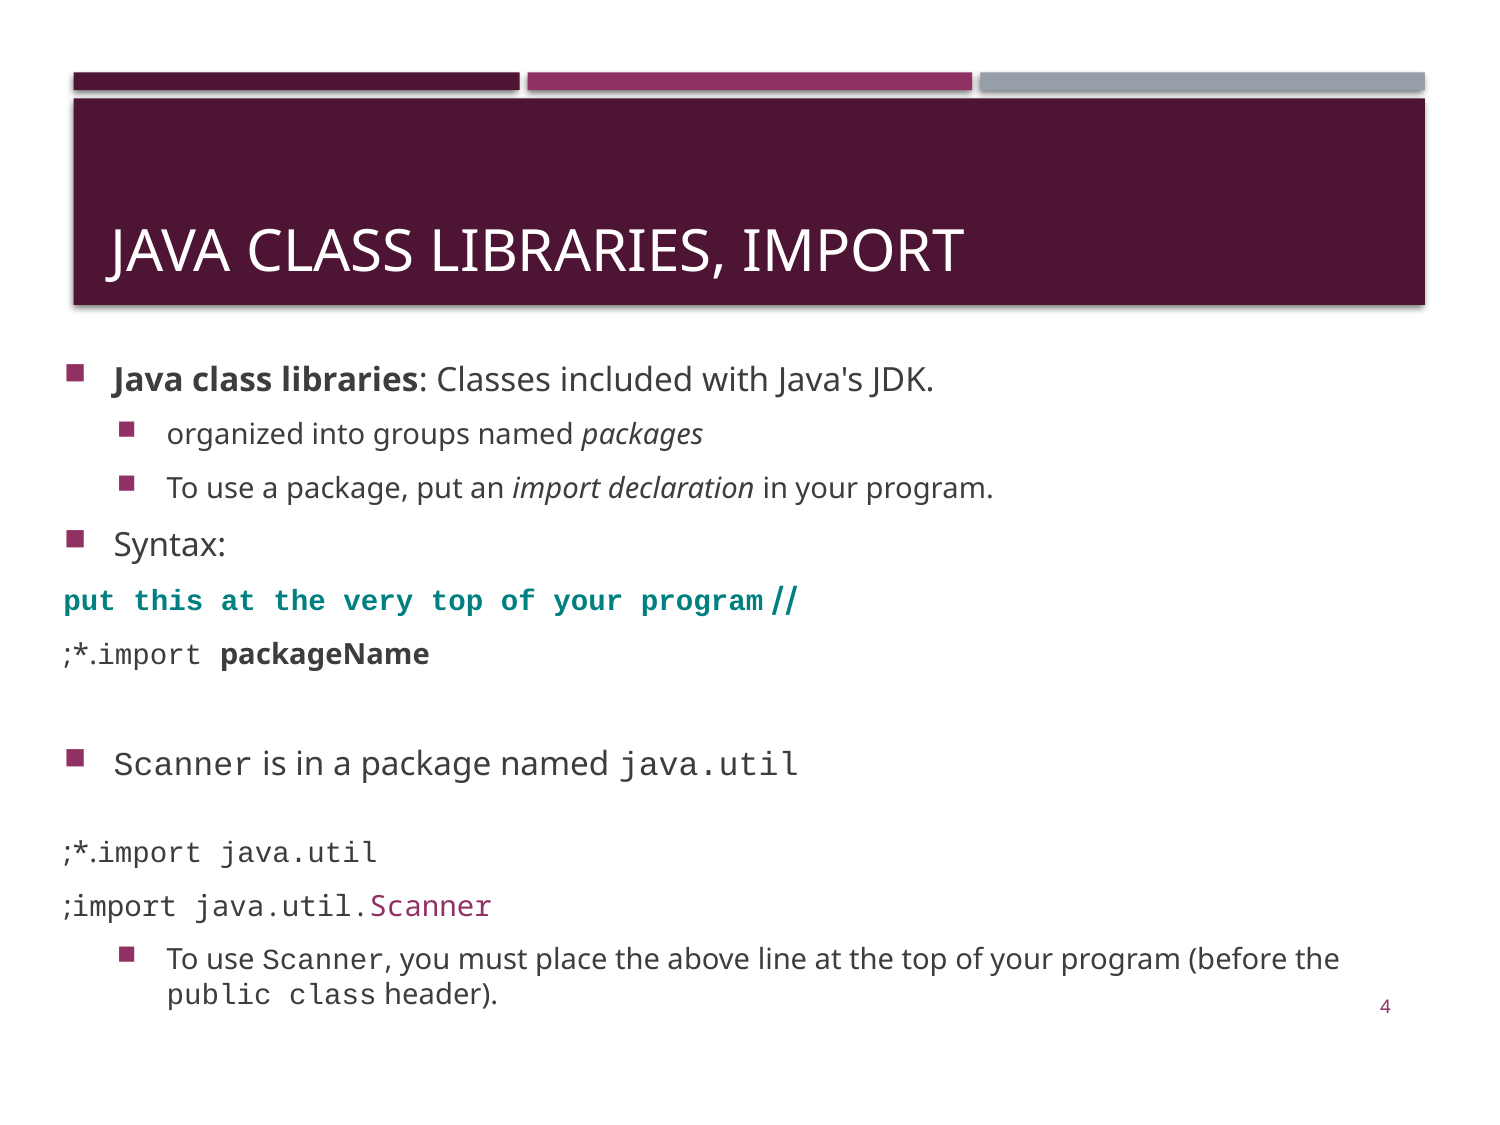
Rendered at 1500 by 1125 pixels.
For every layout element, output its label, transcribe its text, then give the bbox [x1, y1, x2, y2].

title Java class libraries, import [95, 112, 1406, 290]
list Java class libraries: Classes included with Java's JDK. organized into groups named packages To use a package, put an import declaration in your program. Syntax: // put this at the very top of your program import packageName.*; Scanner is in a package named java.util import java.util.*; import java.util.Scanner; To use Scanner, you must place the above line at the top of your program (before the public class header). [48, 290, 1453, 1078]
slide_number 4 [1279, 977, 1406, 1037]
